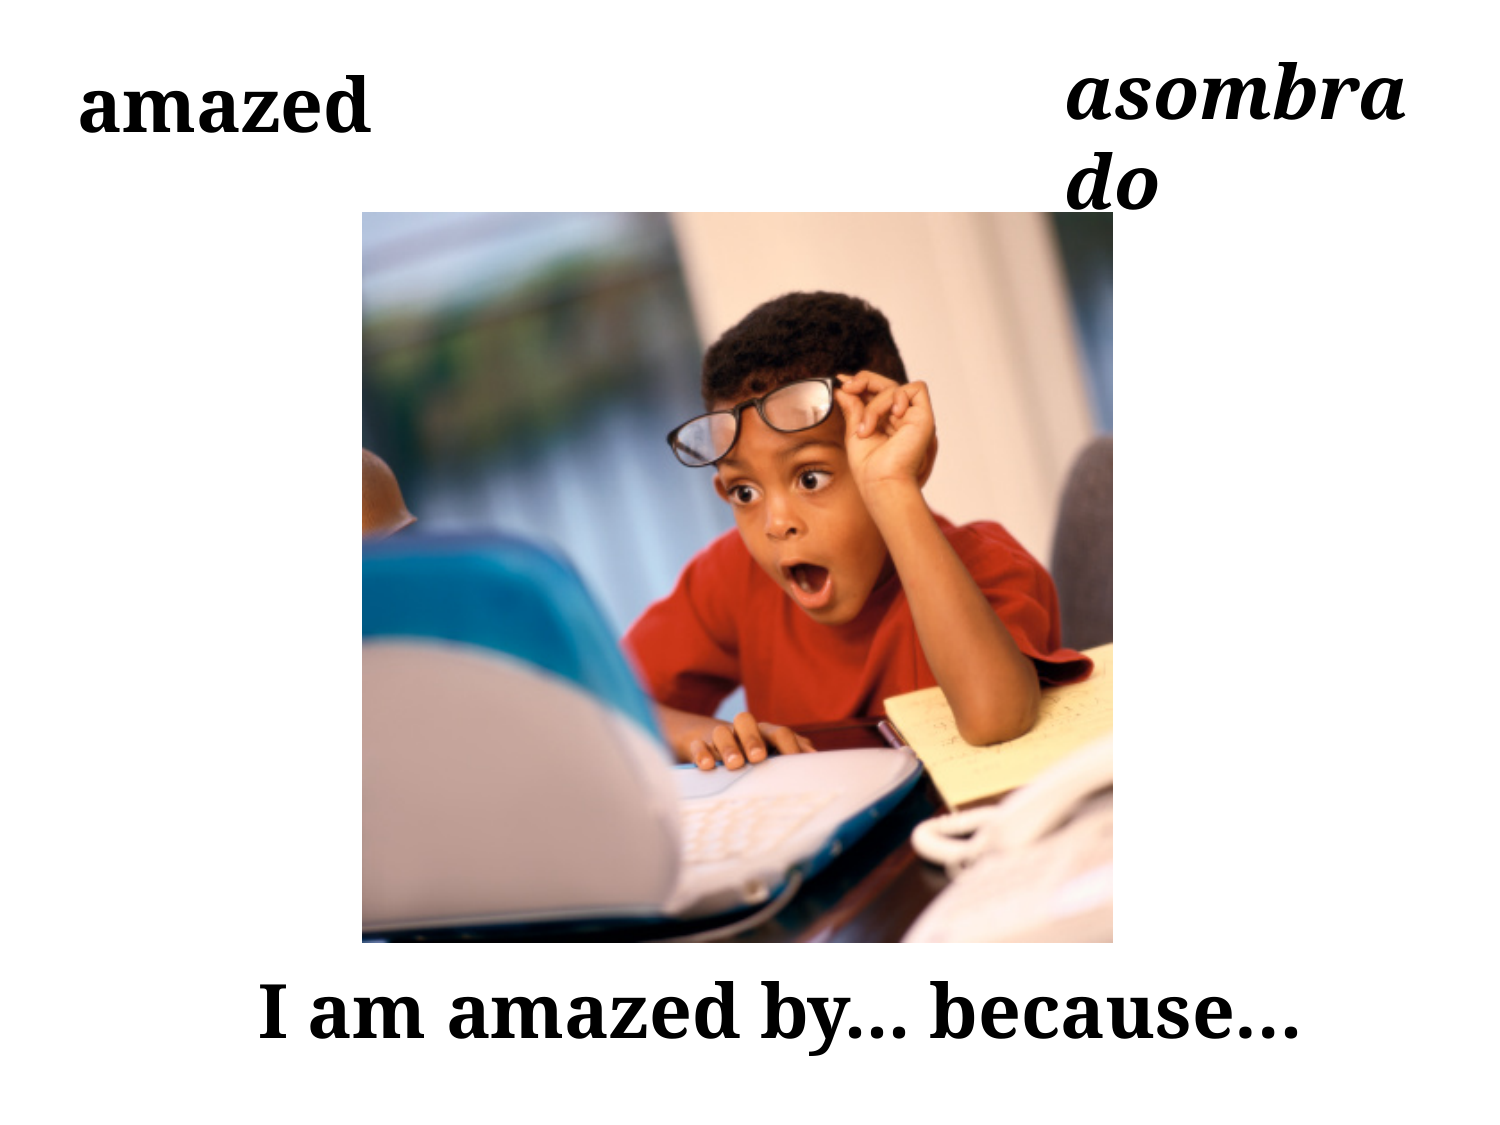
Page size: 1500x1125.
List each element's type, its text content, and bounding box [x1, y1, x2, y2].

picture [362, 212, 1113, 944]
text_box I am amazed by... because… [87, 956, 1475, 1062]
text_box amazed [62, 49, 388, 155]
text_box asombrado [1050, 37, 1463, 233]
